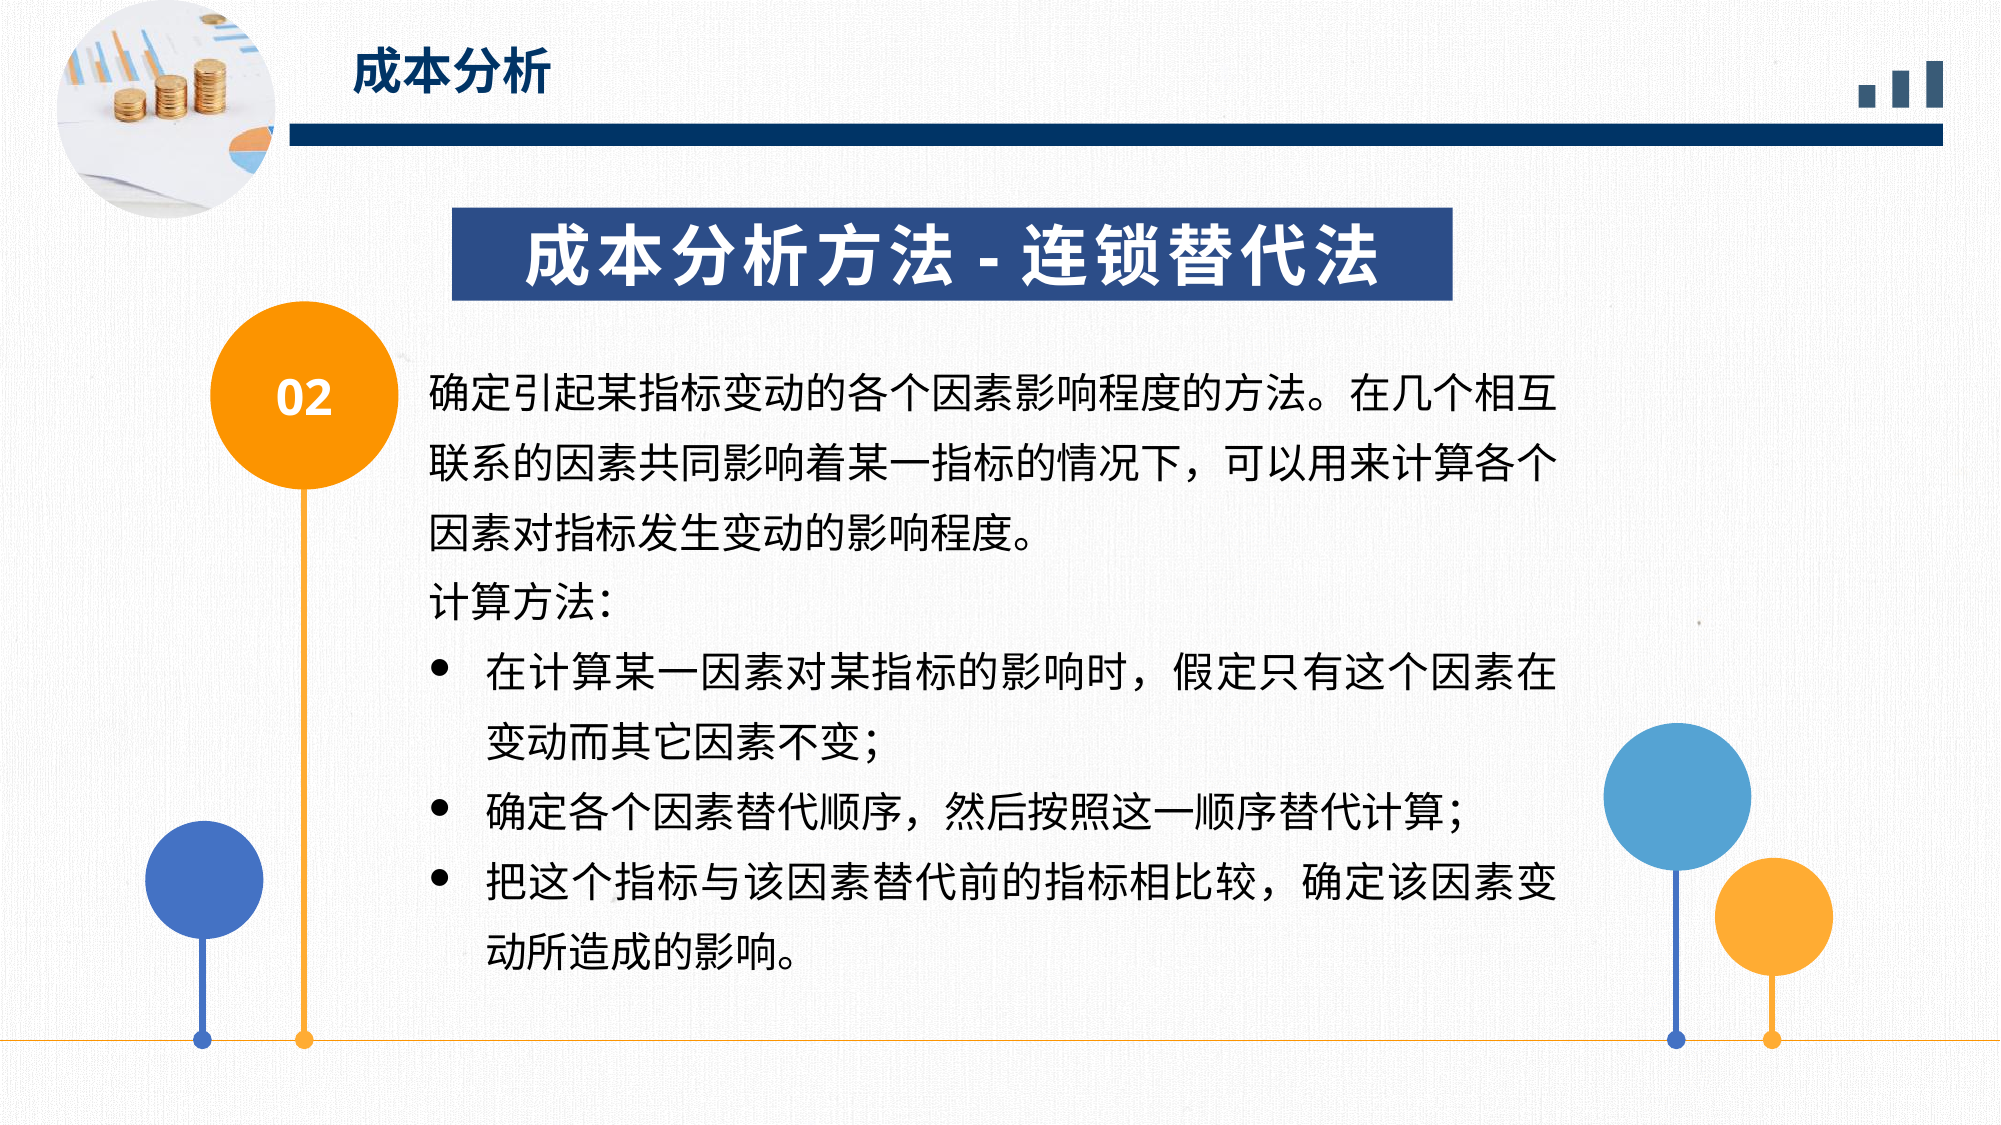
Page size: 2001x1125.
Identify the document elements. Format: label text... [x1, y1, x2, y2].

text_box [55, 0, 277, 220]
text_box 成本分析 [337, 31, 568, 107]
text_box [1858, 60, 1944, 108]
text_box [0, 301, 2000, 1040]
text_box [289, 123, 1944, 147]
picture [0, 0, 2001, 1125]
text_box 成本分析方法-连锁替代法 [451, 206, 1454, 301]
